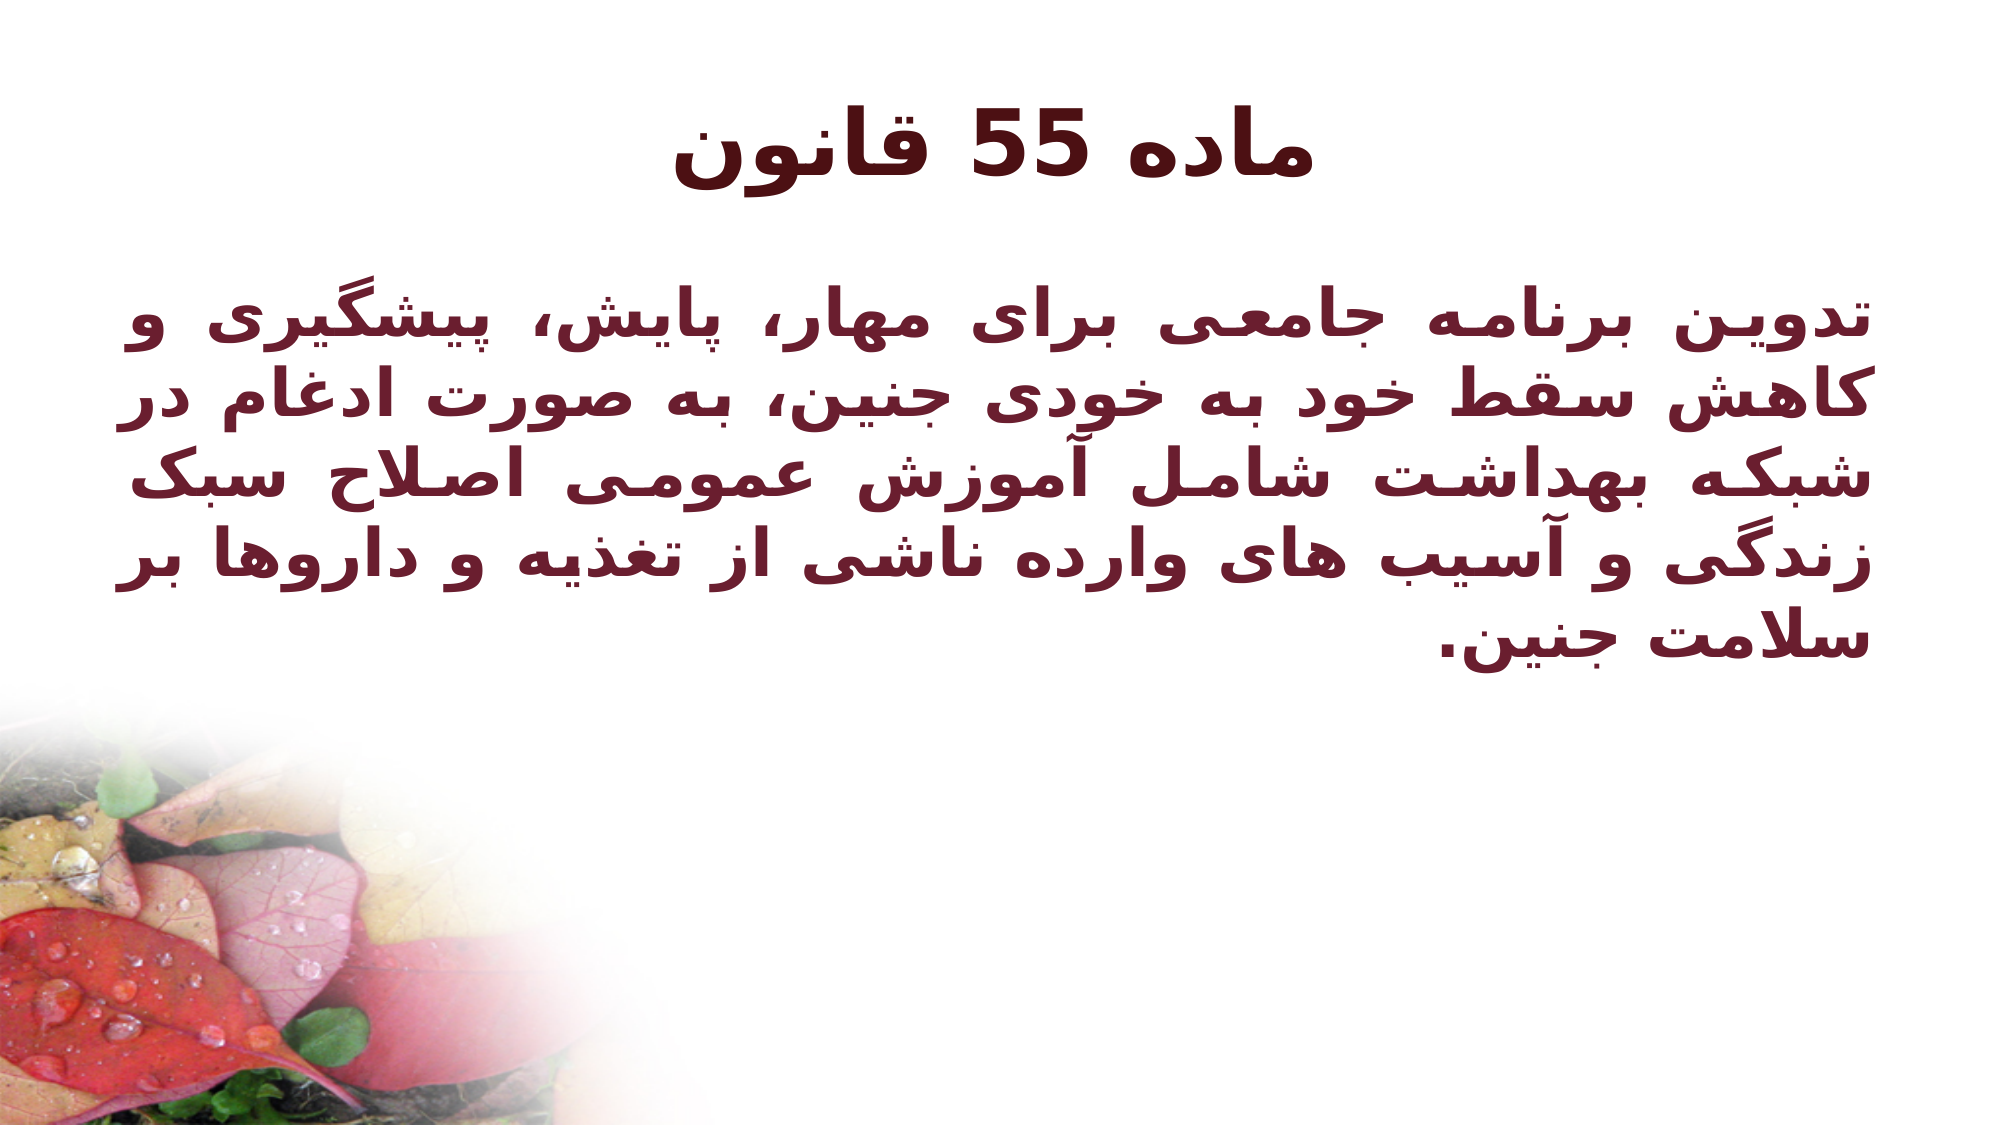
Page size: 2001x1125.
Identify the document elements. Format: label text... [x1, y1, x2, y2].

list تدوین برنامه جامعی برای مهار، پایش، پیشگیری و کاهش سقط خود به خودی جنین، به صورت ادغام در شبکه بهداشت شامل آموزش عمومی اصلاح سبک زندگی و آسیب های وارده ناشی از تغذیه و داروها بر سلامت جنین. [99, 262, 1890, 1058]
picture [0, 107, 1813, 1125]
title ماده 55 قانون [99, 45, 1890, 233]
